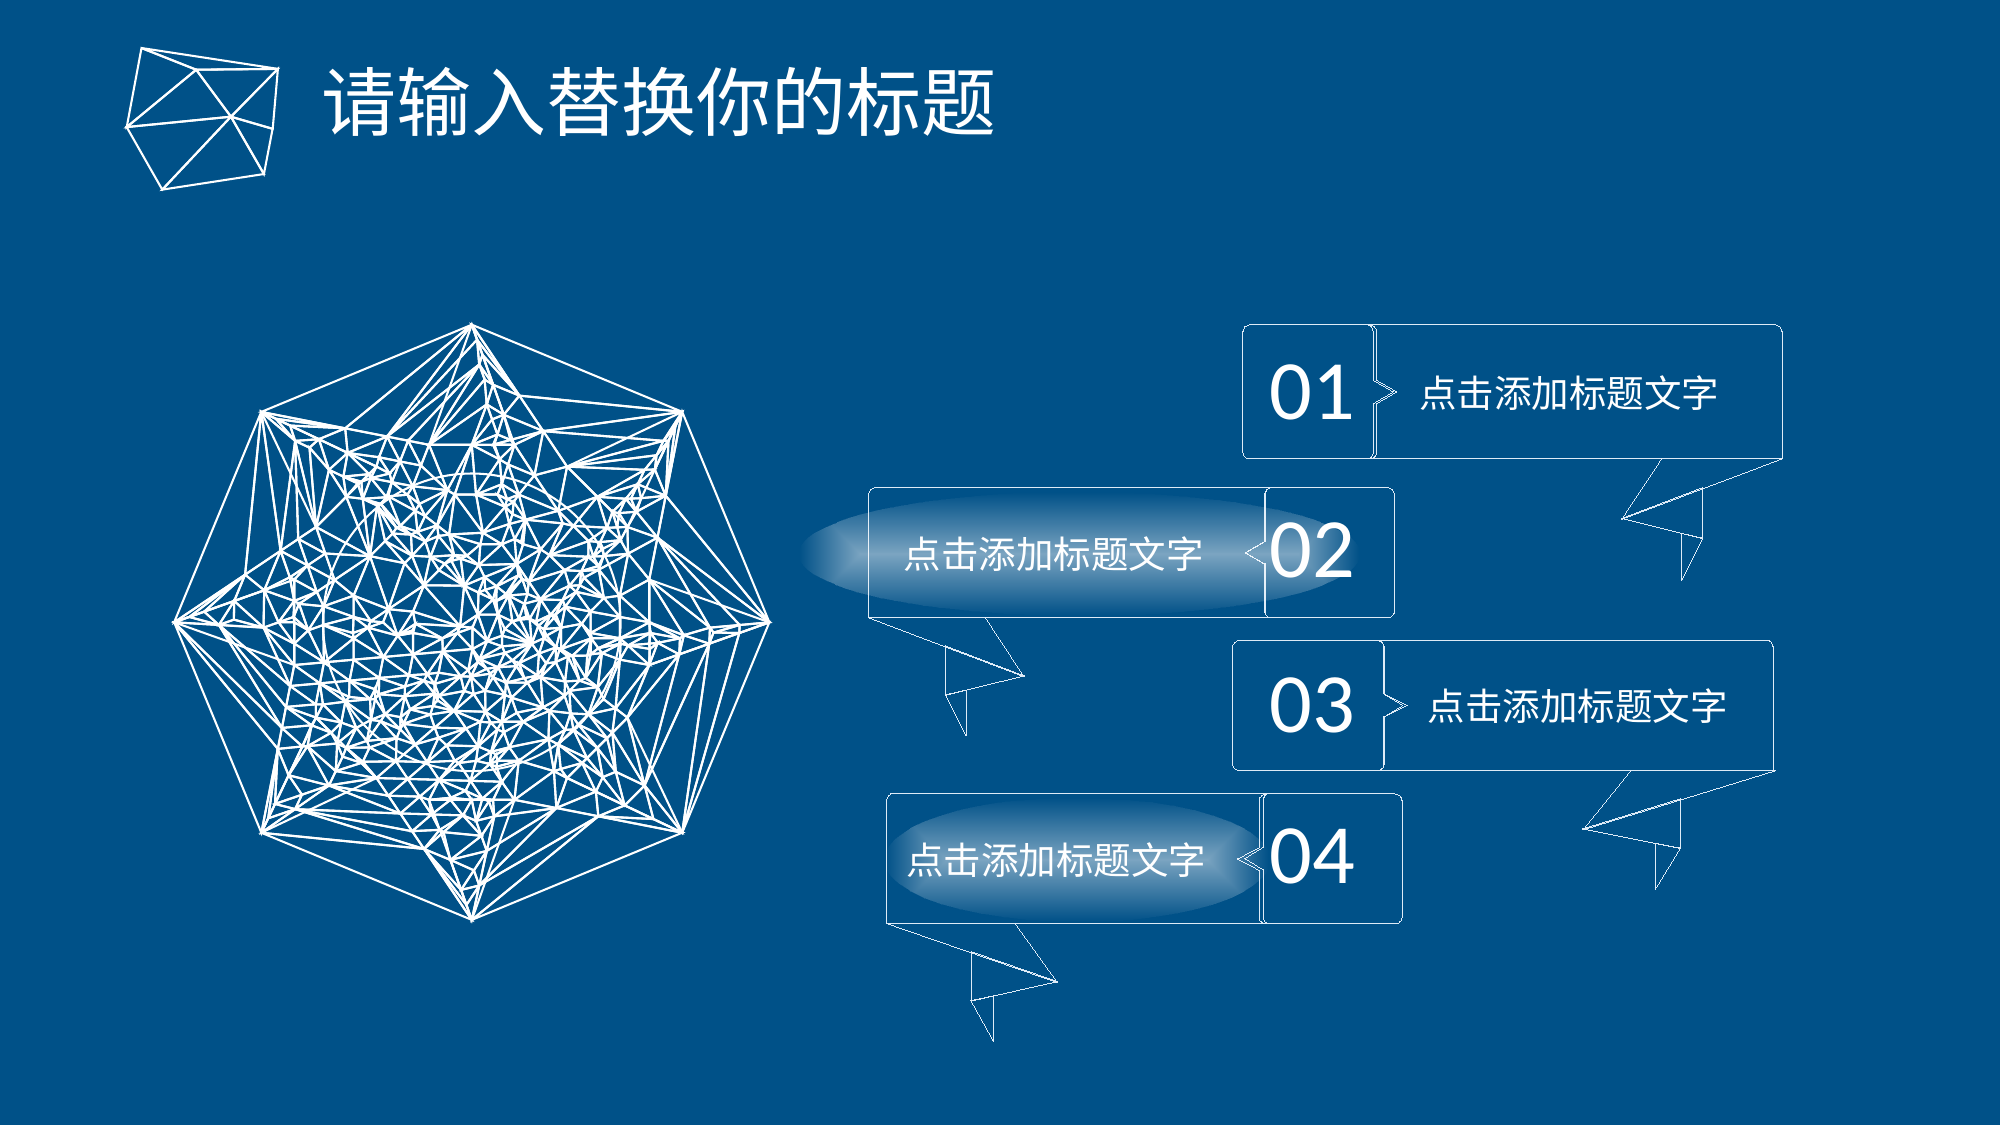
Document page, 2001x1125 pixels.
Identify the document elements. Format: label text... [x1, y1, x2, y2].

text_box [798, 324, 1830, 1042]
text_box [126, 48, 278, 190]
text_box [174, 324, 770, 920]
text_box 请输入替换你的标题 [305, 48, 1012, 153]
